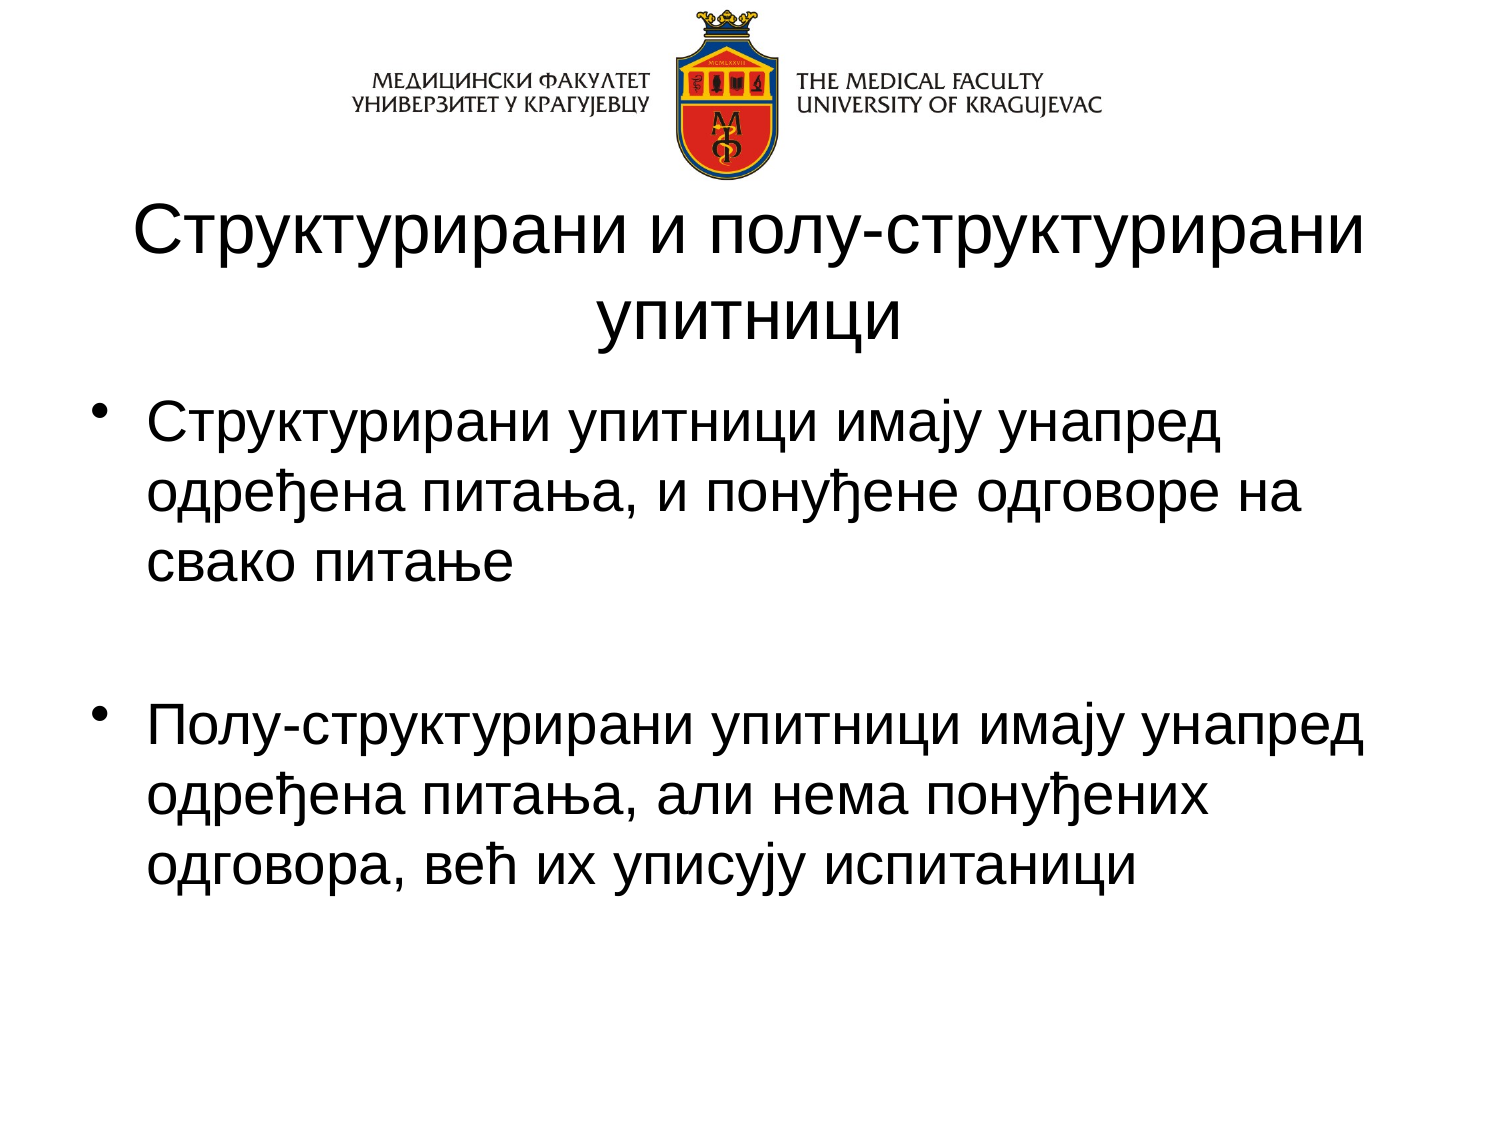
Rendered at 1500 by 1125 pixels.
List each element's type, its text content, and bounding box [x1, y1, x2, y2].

list Структурирани упитници имају унапред одређена питања, и понуђене одговоре на свако питање Полу-структурирани упитници имају унапред одређена питања, али нема понуђених одговора, већ их уписују испитаници [74, 374, 1426, 1118]
title Структурирани и полу-структурирани упитници [74, 173, 1426, 362]
picture [328, 0, 1125, 173]
